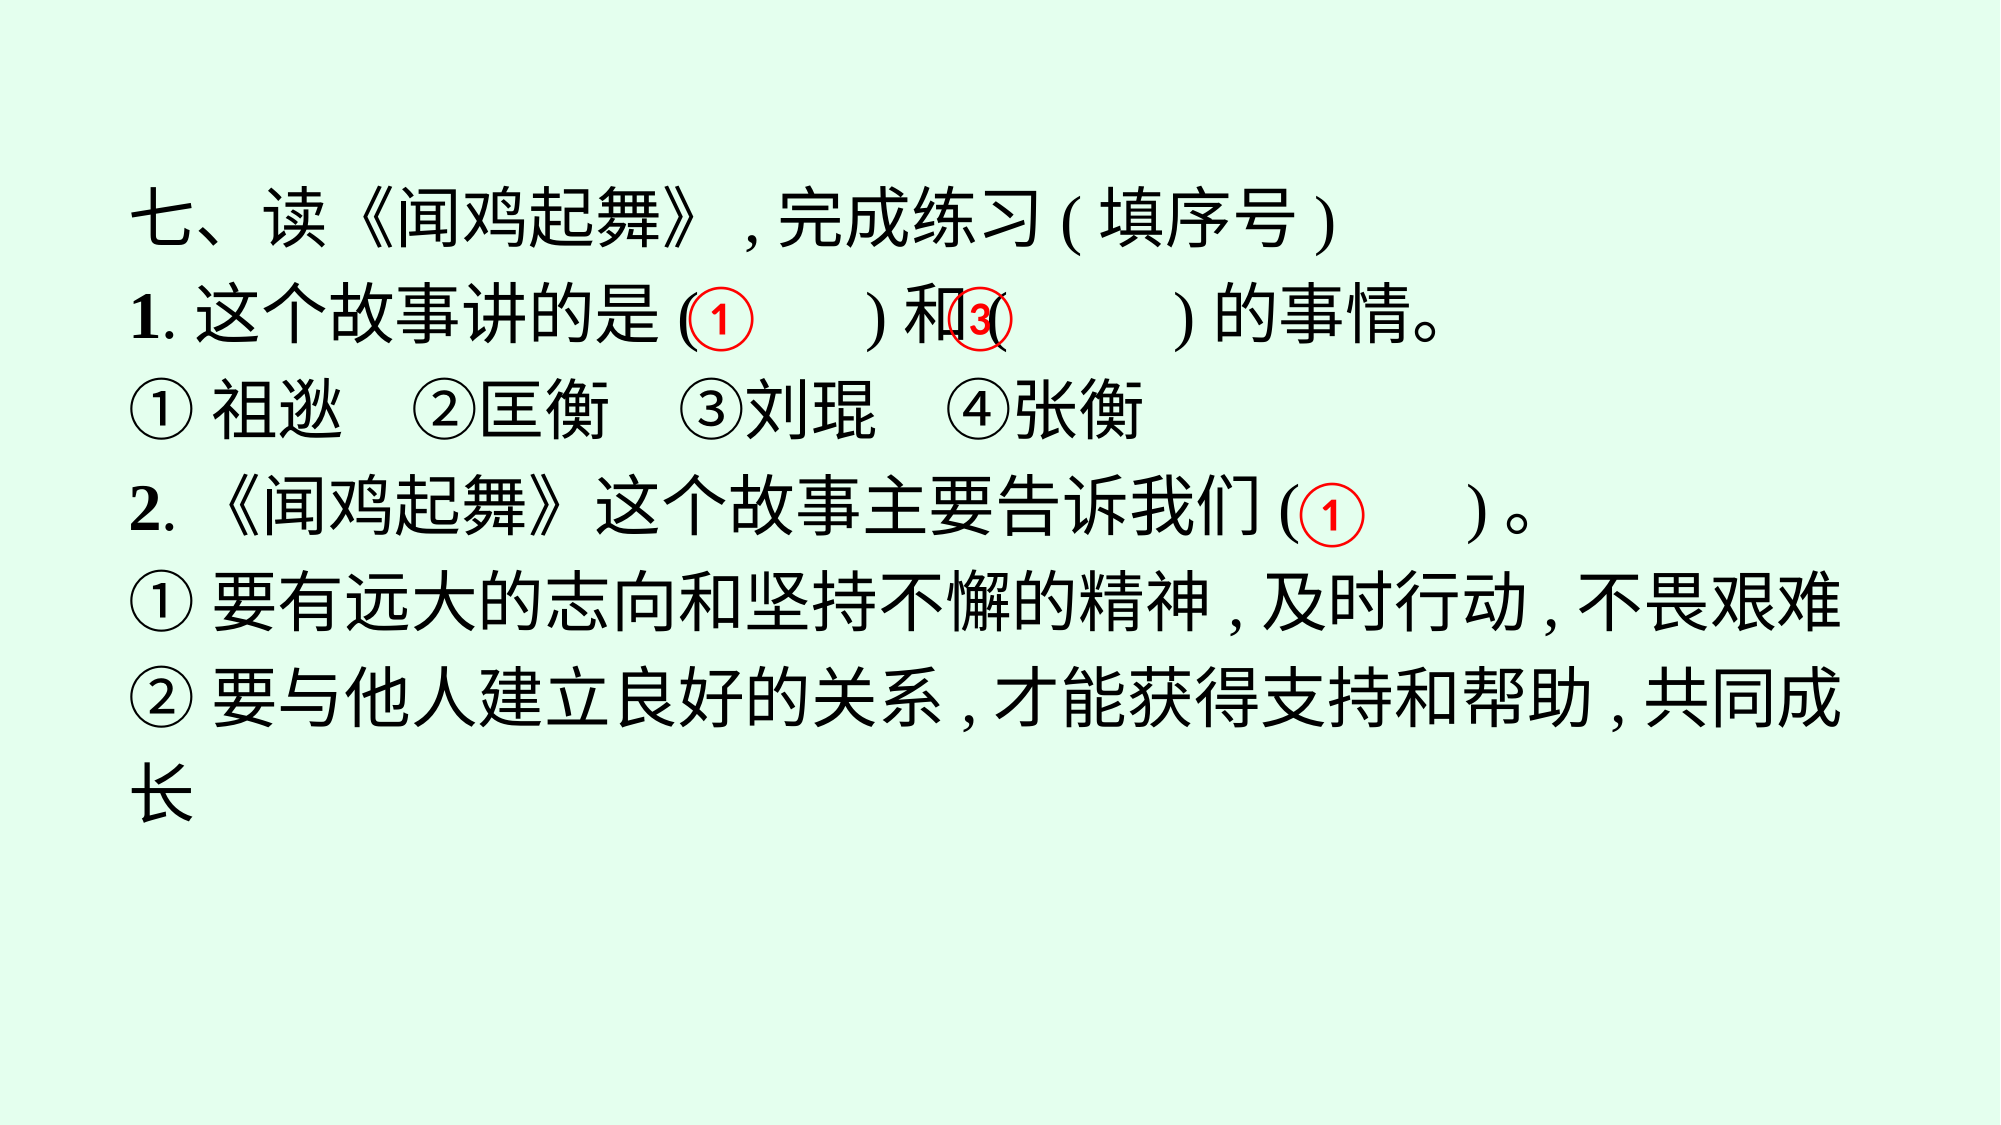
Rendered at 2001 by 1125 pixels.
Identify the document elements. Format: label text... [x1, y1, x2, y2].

text_box 七、读《闻鸡起舞》,完成练习(填序号) 1.这个故事讲的是( )和( )的事情。 ①祖逖 ②匡衡 ③刘琨 ④张衡 2.《闻鸡起舞》这个故事主要告诉我们( )。 ①要有远大的志向和坚持不懈的精神,及时行动,不畏艰难 ②要与他人建立良好的关系,才能获得支持和帮助,共同成长 [113, 152, 1887, 839]
text_box ③ [921, 250, 1041, 362]
text_box ① [662, 250, 782, 362]
text_box ① [1273, 446, 1392, 558]
